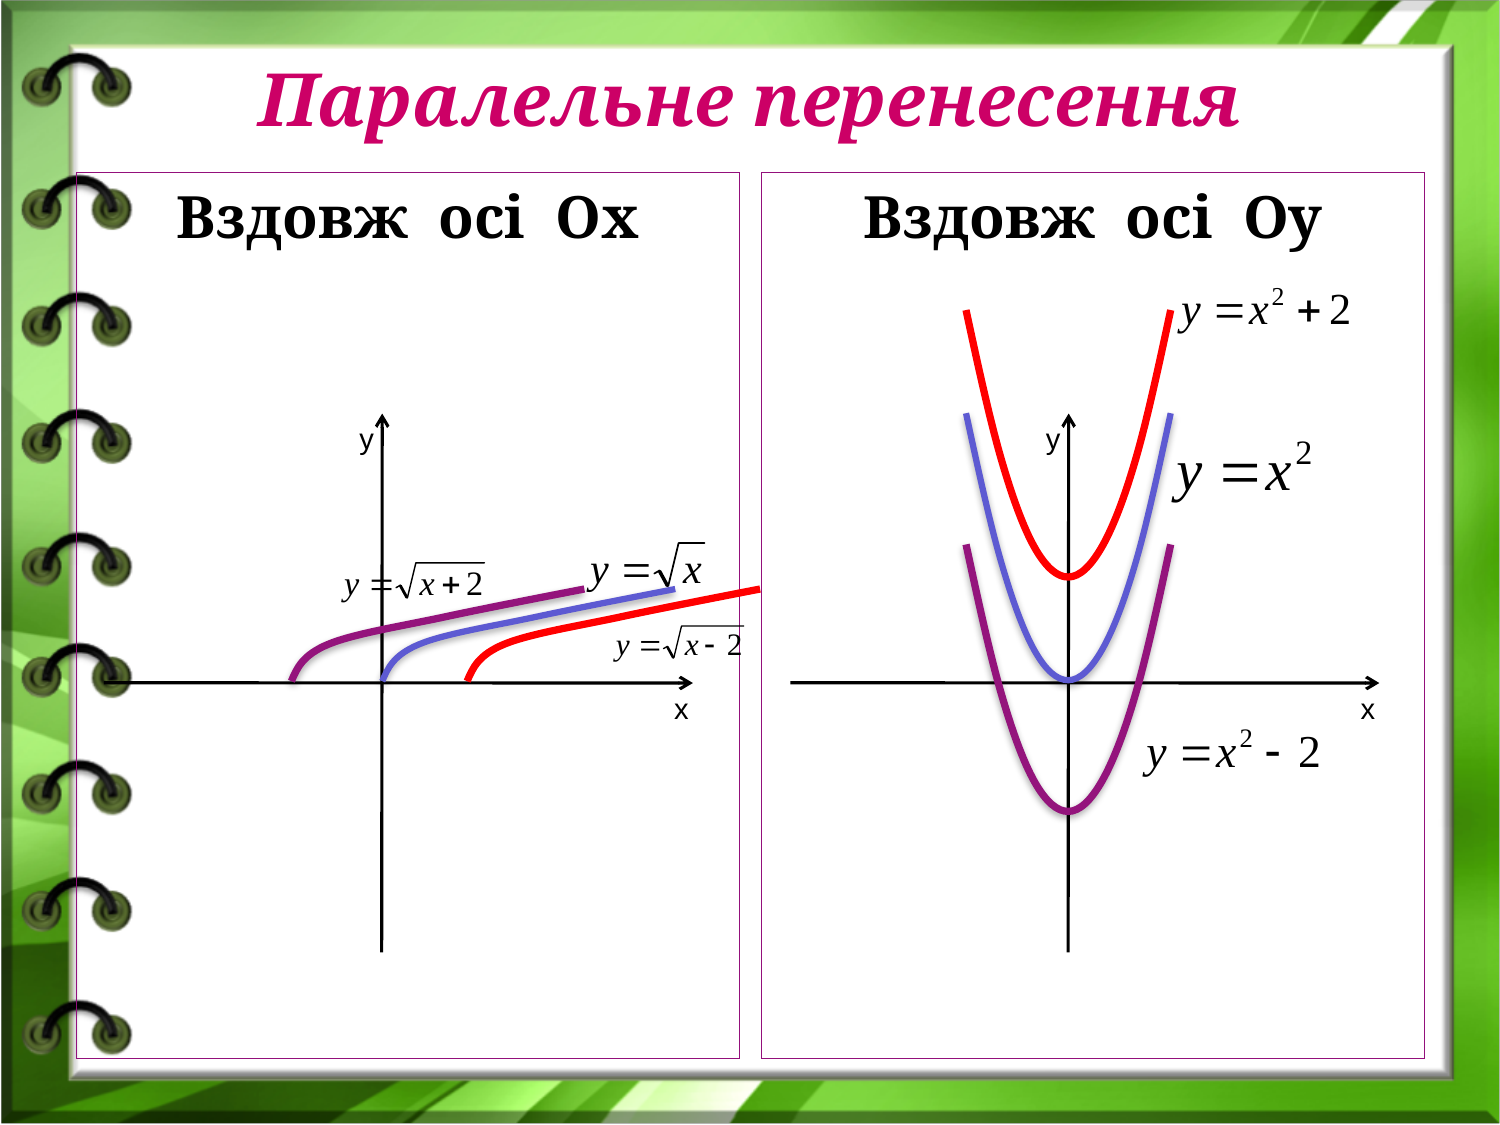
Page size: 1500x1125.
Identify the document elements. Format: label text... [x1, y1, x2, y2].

text_box [719, 588, 761, 602]
list Вздовж осі Оу [761, 172, 1425, 1059]
list Вздовж осі Ох [76, 172, 740, 1059]
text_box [579, 533, 714, 601]
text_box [1134, 718, 1330, 788]
title Паралельне перенесення [75, 45, 1425, 149]
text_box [1169, 276, 1360, 344]
picture [0, 0, 1500, 1125]
text_box [965, 309, 1164, 411]
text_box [790, 412, 1400, 953]
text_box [608, 619, 750, 670]
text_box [1161, 427, 1323, 516]
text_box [103, 412, 714, 953]
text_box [335, 555, 493, 610]
